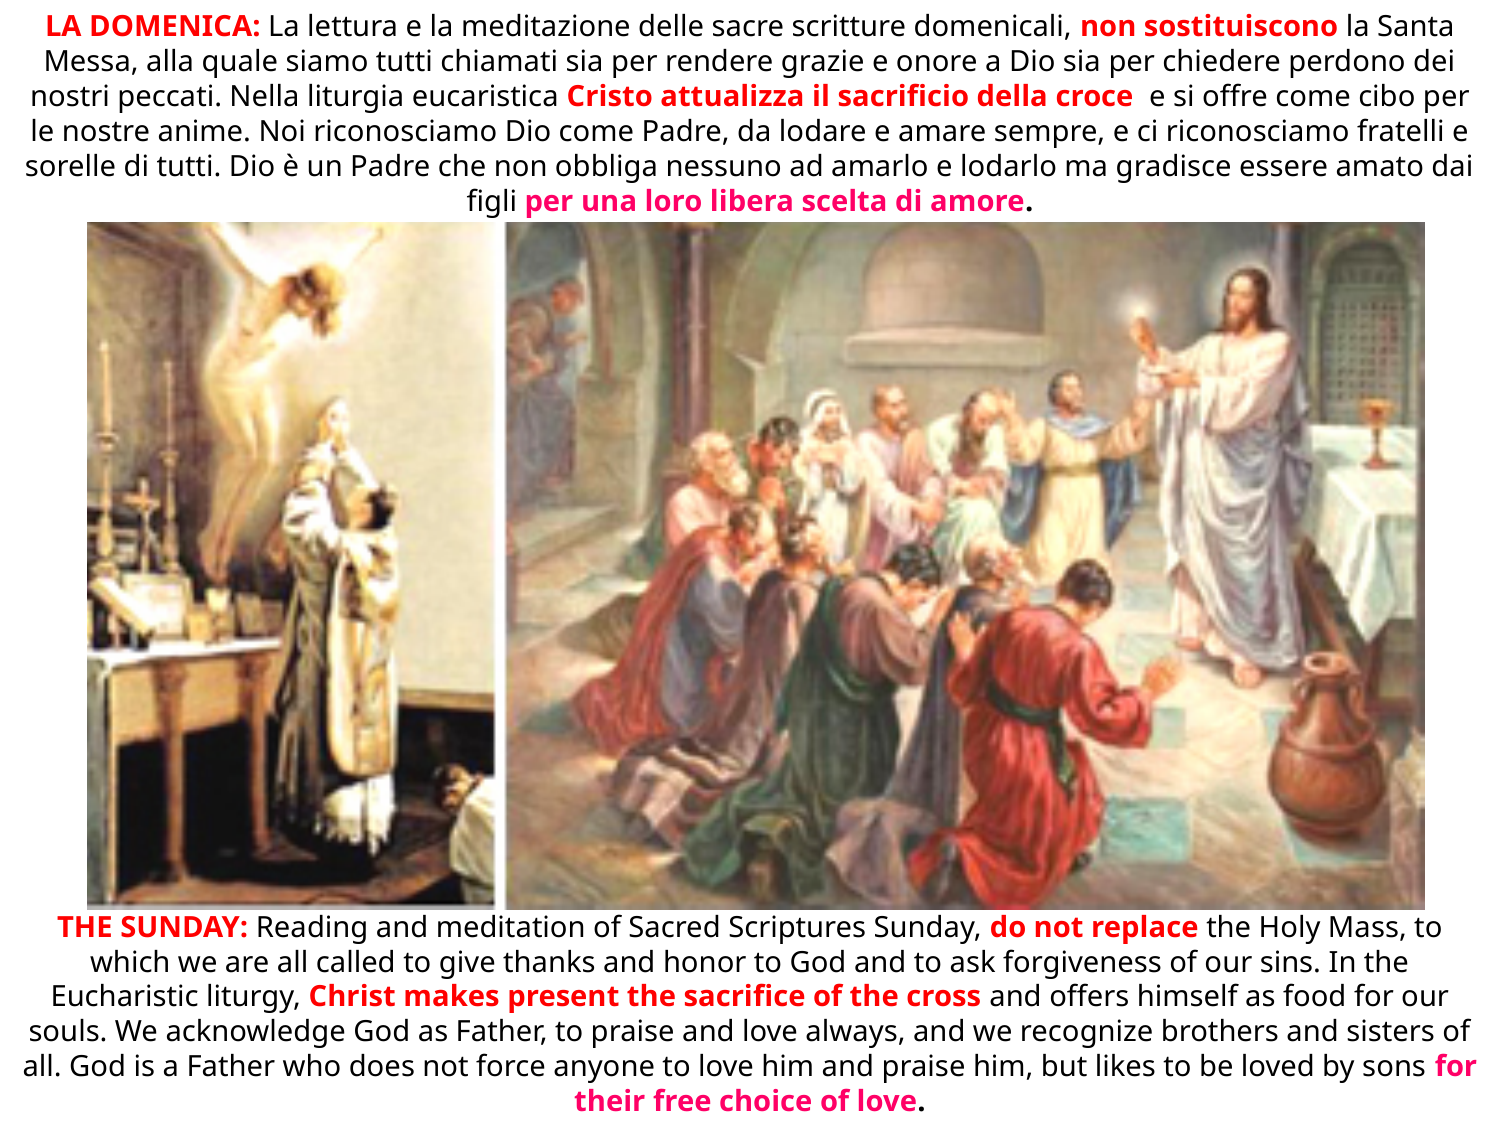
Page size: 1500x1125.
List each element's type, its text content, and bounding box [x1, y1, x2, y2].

text_box LA DOMENICA: La lettura e la meditazione delle sacre scritture domenicali, non sostituiscono la Santa Messa, alla quale siamo tutti chiamati sia per rendere grazie e onore a Dio sia per chiedere perdono dei nostri peccati. Nella liturgia eucaristica Cristo attualizza il sacrificio della croce e si offre come cibo per le nostre anime. Noi riconosciamo Dio come Padre, da lodare e amare sempre, e ci riconosciamo fratelli e sorelle di tutti. Dio è un Padre che non obbliga nessuno ad amarlo e lodarlo ma gradisce essere amato dai figli per una loro libera scelta di amore. [0, 0, 1500, 225]
text_box THE SUNDAY: Reading and meditation of Sacred Scriptures Sunday, do not replace the Holy Mass, to which we are all called to give thanks and honor to God and to ask forgiveness of our sins. In the Eucharistic liturgy, Christ makes present the sacrifice of the cross and offers himself as food for our souls. We acknowledge God as Father, to praise and love always, and we recognize brothers and sisters of all. God is a Father who does not force anyone to love him and praise him, but likes to be loved by sons for their free choice of love. [0, 900, 1500, 1125]
picture [87, 222, 1425, 910]
